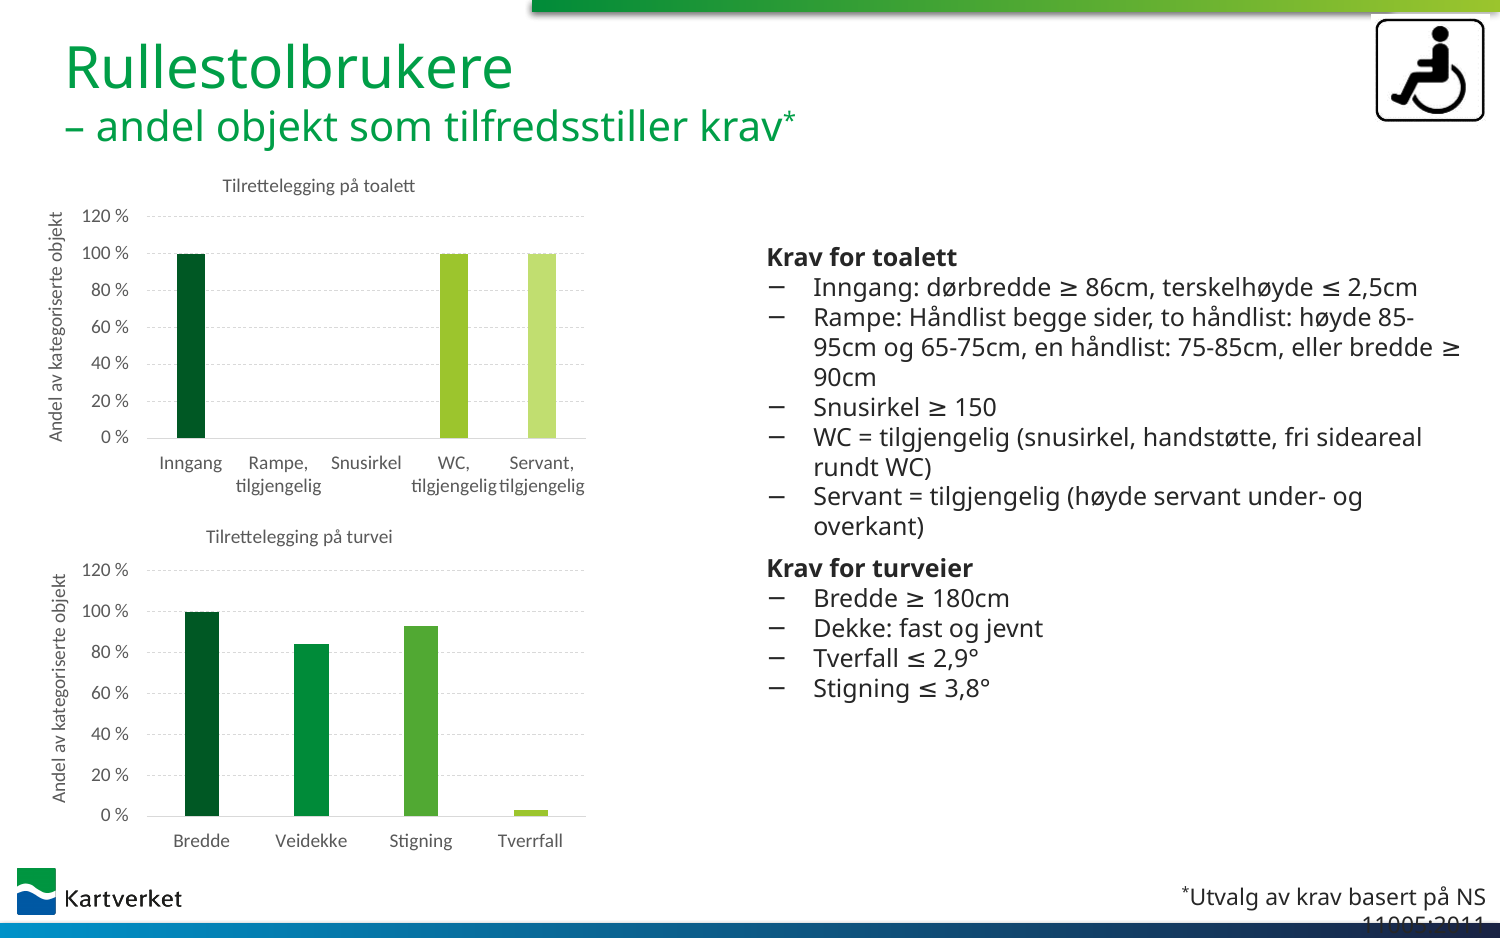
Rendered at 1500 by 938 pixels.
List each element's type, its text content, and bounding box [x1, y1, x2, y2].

text_box Krav for turveier Bredde ≥ 180cm Dekke: fast og jevnt Tverfall ≤ 2,9° Stigning ≤ 3,8° [751, 545, 1483, 710]
picture [41, 520, 597, 859]
picture [41, 166, 598, 505]
text_box Krav for toalett Inngang: dørbredde ≥ 86cm, terskelhøyde ≤ 2,5cm Rampe: Håndlist begge sider, to håndlist: høyde 85-95cm og 65-75cm, en håndlist: 75-85cm, eller bredde ≥ 90cm Snusirkel ≥ 150 WC = tilgjengelig (snusirkel, handstøtte, fri sideareal rundt WC) Servant = tilgjengelig (høyde servant under- og overkant) [751, 234, 1483, 545]
text_box Rullestolbrukere – andel objekt som tilfredsstiller krav* [49, 14, 1431, 158]
picture [1371, 13, 1491, 127]
text_box *Utvalg av krav basert på NS 11005:2011 [1068, 873, 1500, 938]
